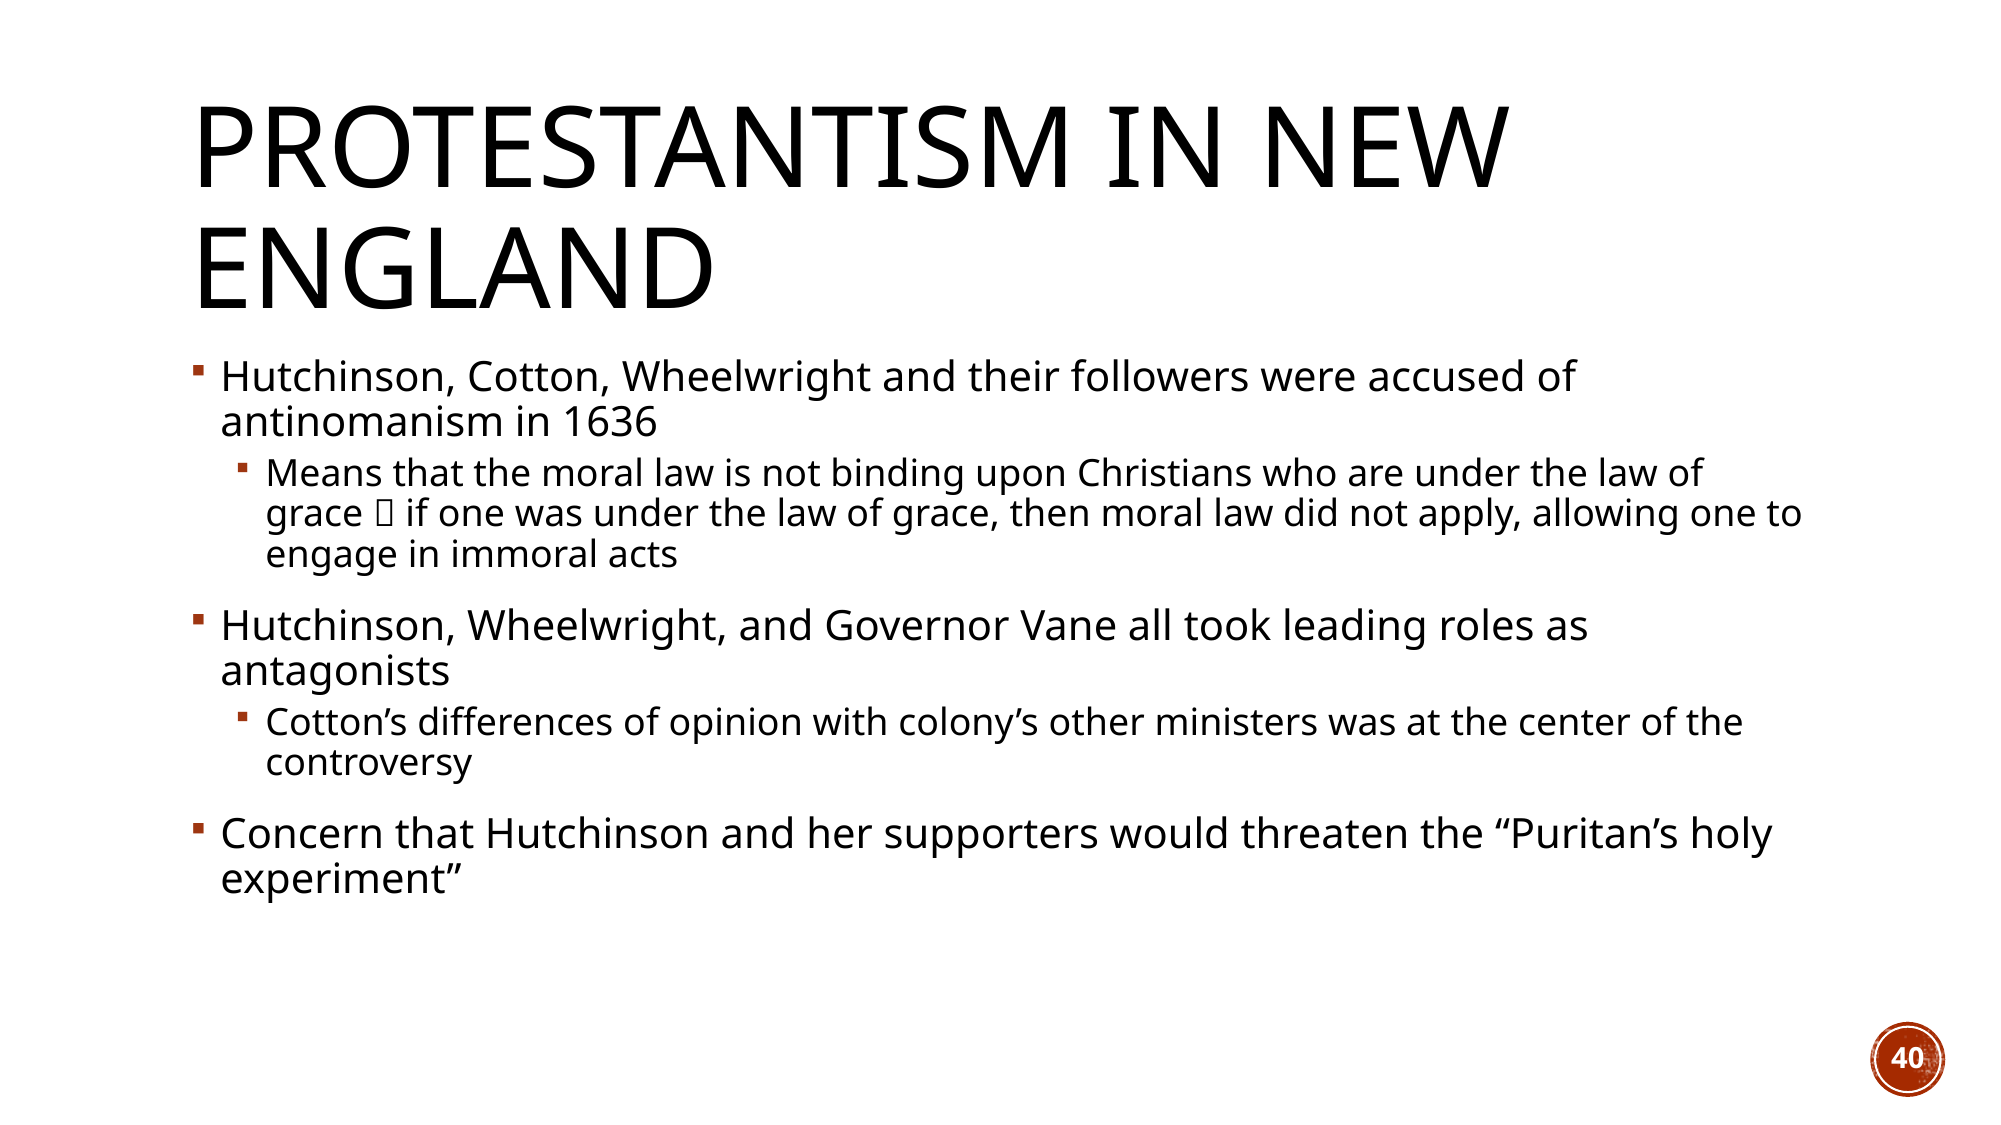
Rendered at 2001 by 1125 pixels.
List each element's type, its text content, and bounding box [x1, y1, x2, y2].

list Hutchinson, Cotton, Wheelwright and their followers were accused of antinomanism in 1636 Means that the moral law is not binding upon Christians who are under the law of grace  if one was under the law of grace, then moral law did not apply, allowing one to engage in immoral acts Hutchinson, Wheelwright, and Governor Vane all took leading roles as antagonists Cotton’s differences of opinion with colony’s other ministers was at the center of the controversy Concern that Hutchinson and her supporters would threaten the “Puritan’s holy experiment” [175, 348, 1826, 1013]
slide_number 40 [1855, 1028, 1961, 1089]
title Protestantism in new england [175, 79, 1826, 344]
